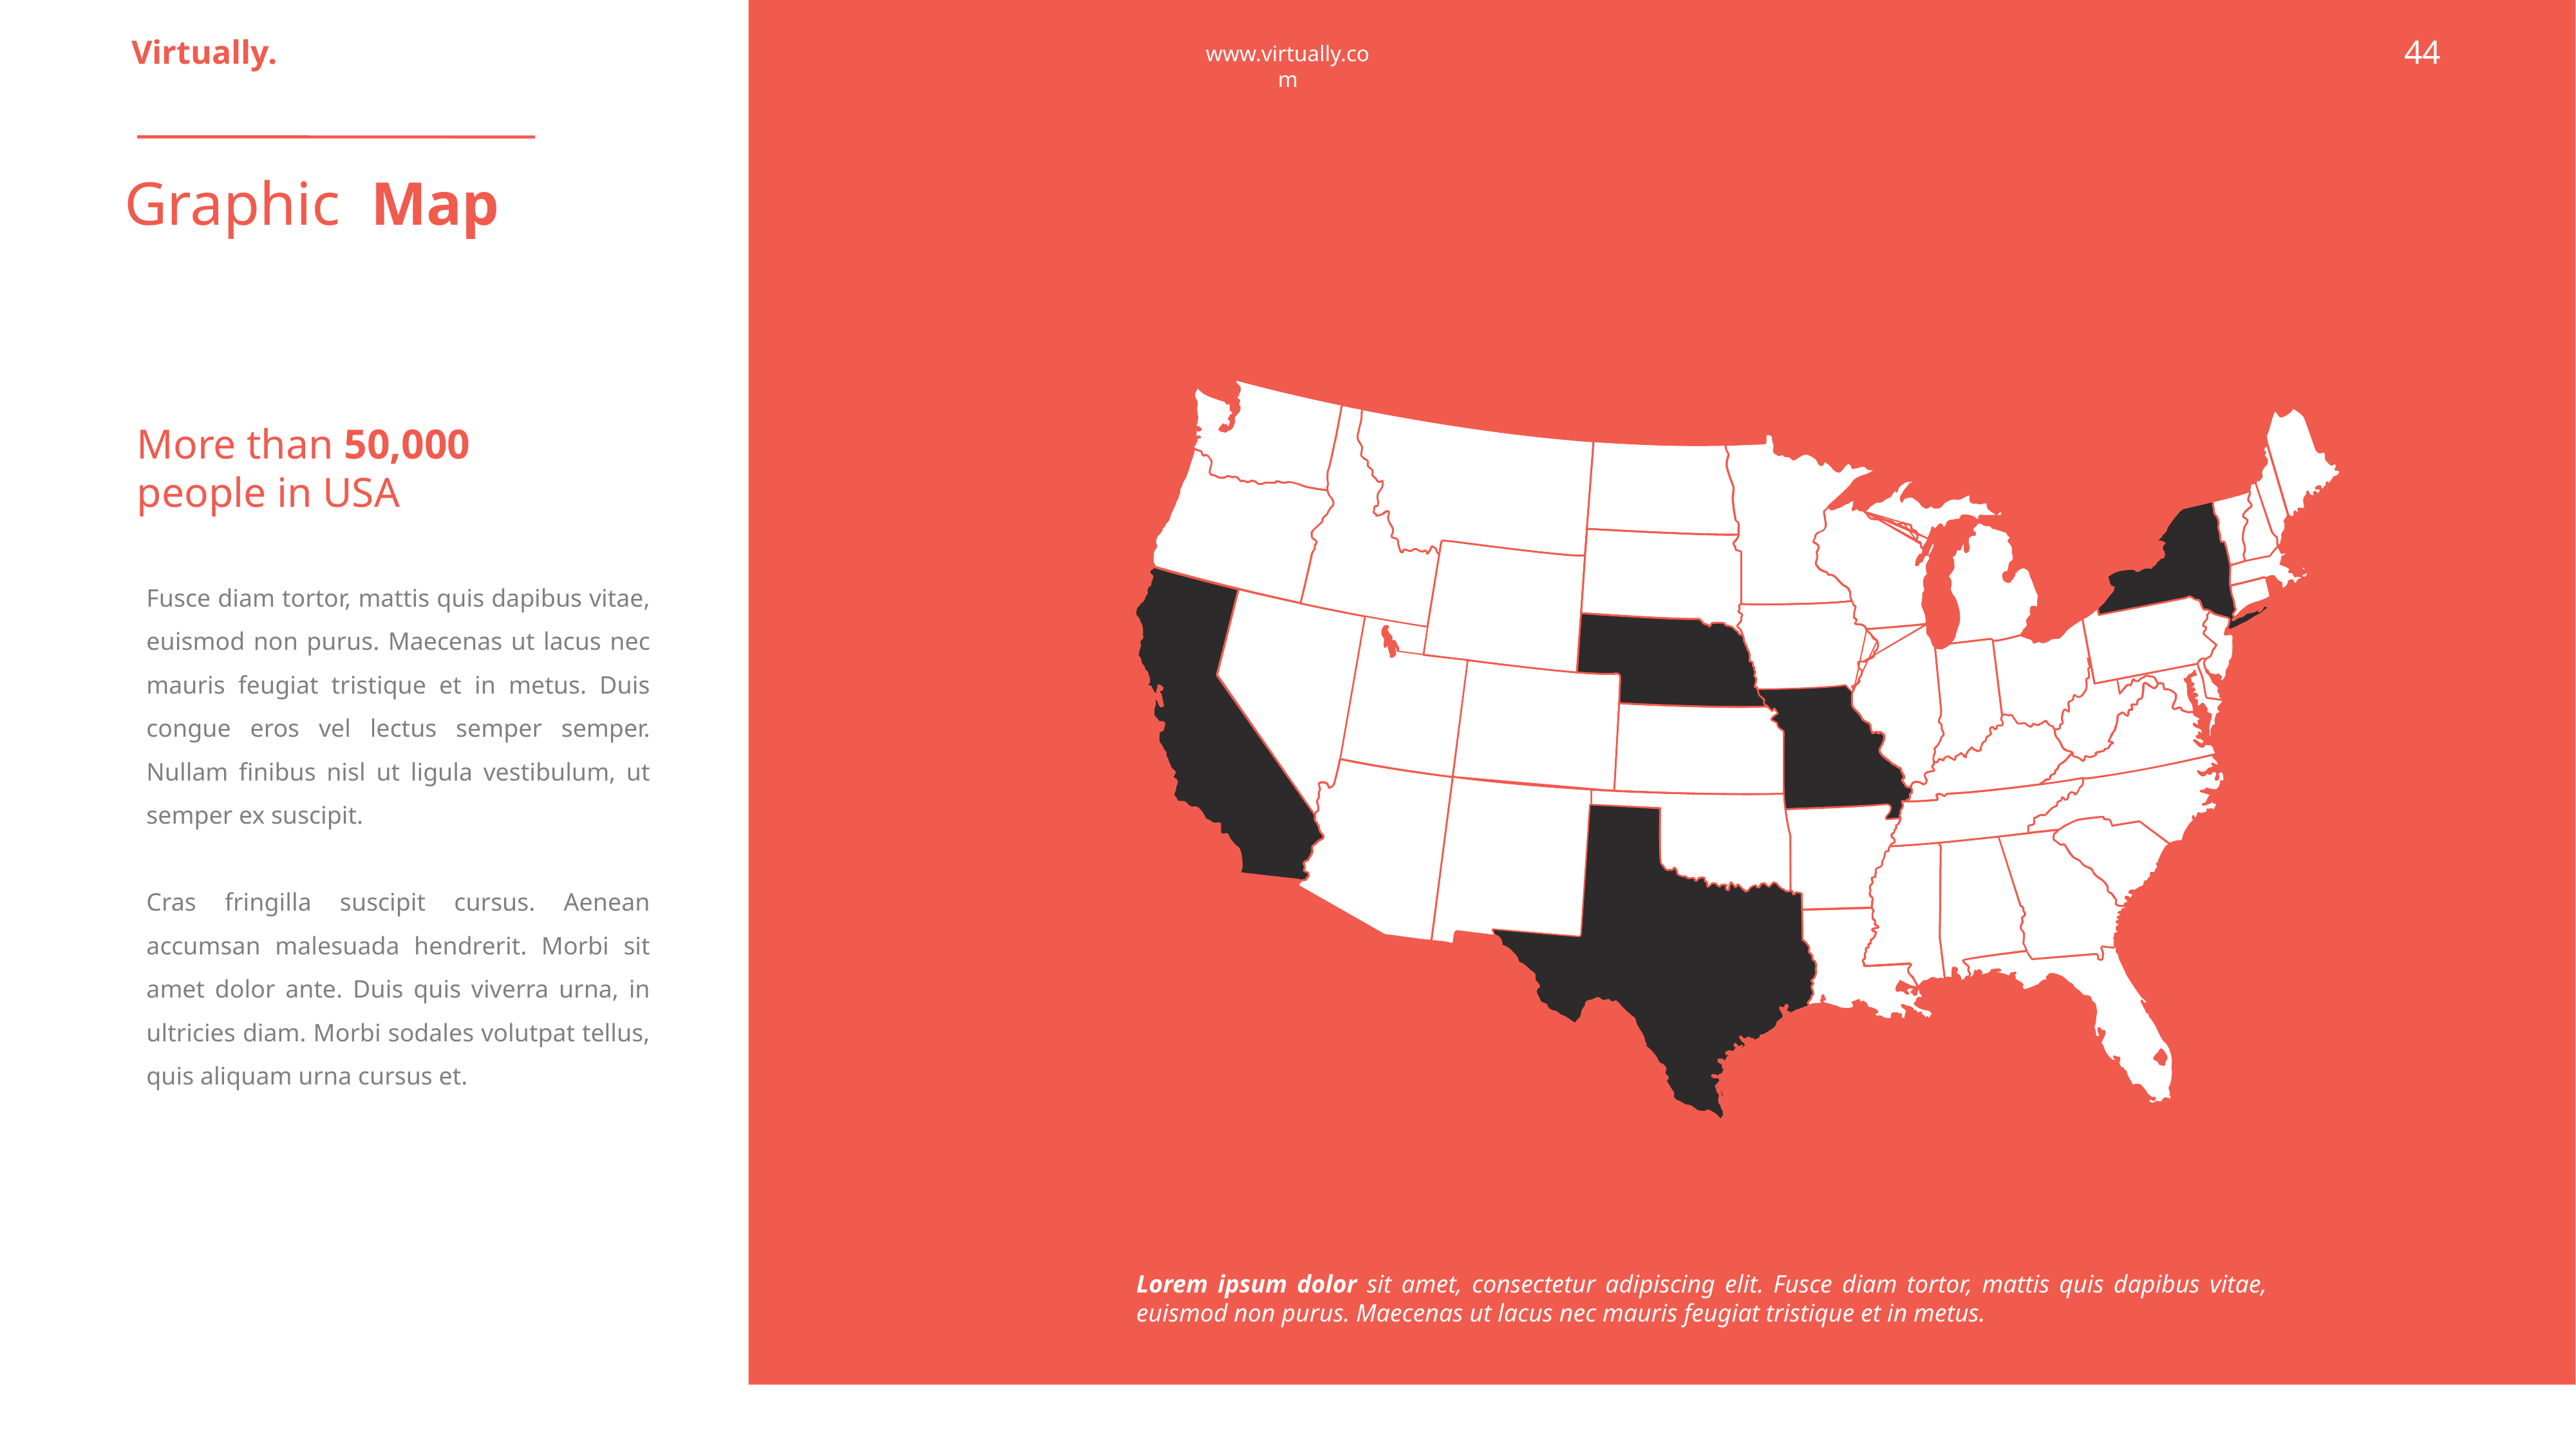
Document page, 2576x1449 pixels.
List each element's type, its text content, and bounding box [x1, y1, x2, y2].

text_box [1134, 378, 2341, 1119]
text_box Fusce diam tortor, mattis quis dapibus vitae, euismod non purus. Maecenas ut lacus nec mauris feugiat tristique et in metus. Duis congue eros vel lectus semper semper. Nullam finibus nisl ut ligula vestibulum, ut semper ex suscipit. Cras fringilla suscipit cursus. Aenean accumsan malesuada hendrerit. Morbi sit amet dolor ante. Duis quis viverra urna, in ultricies diam. Morbi sodales volutpat tellus, quis aliquam urna cursus et. [136, 563, 661, 1135]
text_box Graphic Map [124, 166, 500, 237]
text_box www.virtually.com [1187, 35, 1389, 97]
text_box Virtually. [131, 32, 277, 71]
text_box 44 [2404, 32, 2441, 71]
text_box More than 50,000 people in USA [136, 418, 564, 515]
text_box [748, 0, 2576, 1385]
text_box Lorem ipsum dolor sit amet, consectetur adipiscing elit. Fusce diam tortor, mattis quis dapibus vitae, euismod non purus. Maecenas ut lacus nec mauris feugiat tristique et in metus. [1127, 1264, 2278, 1332]
